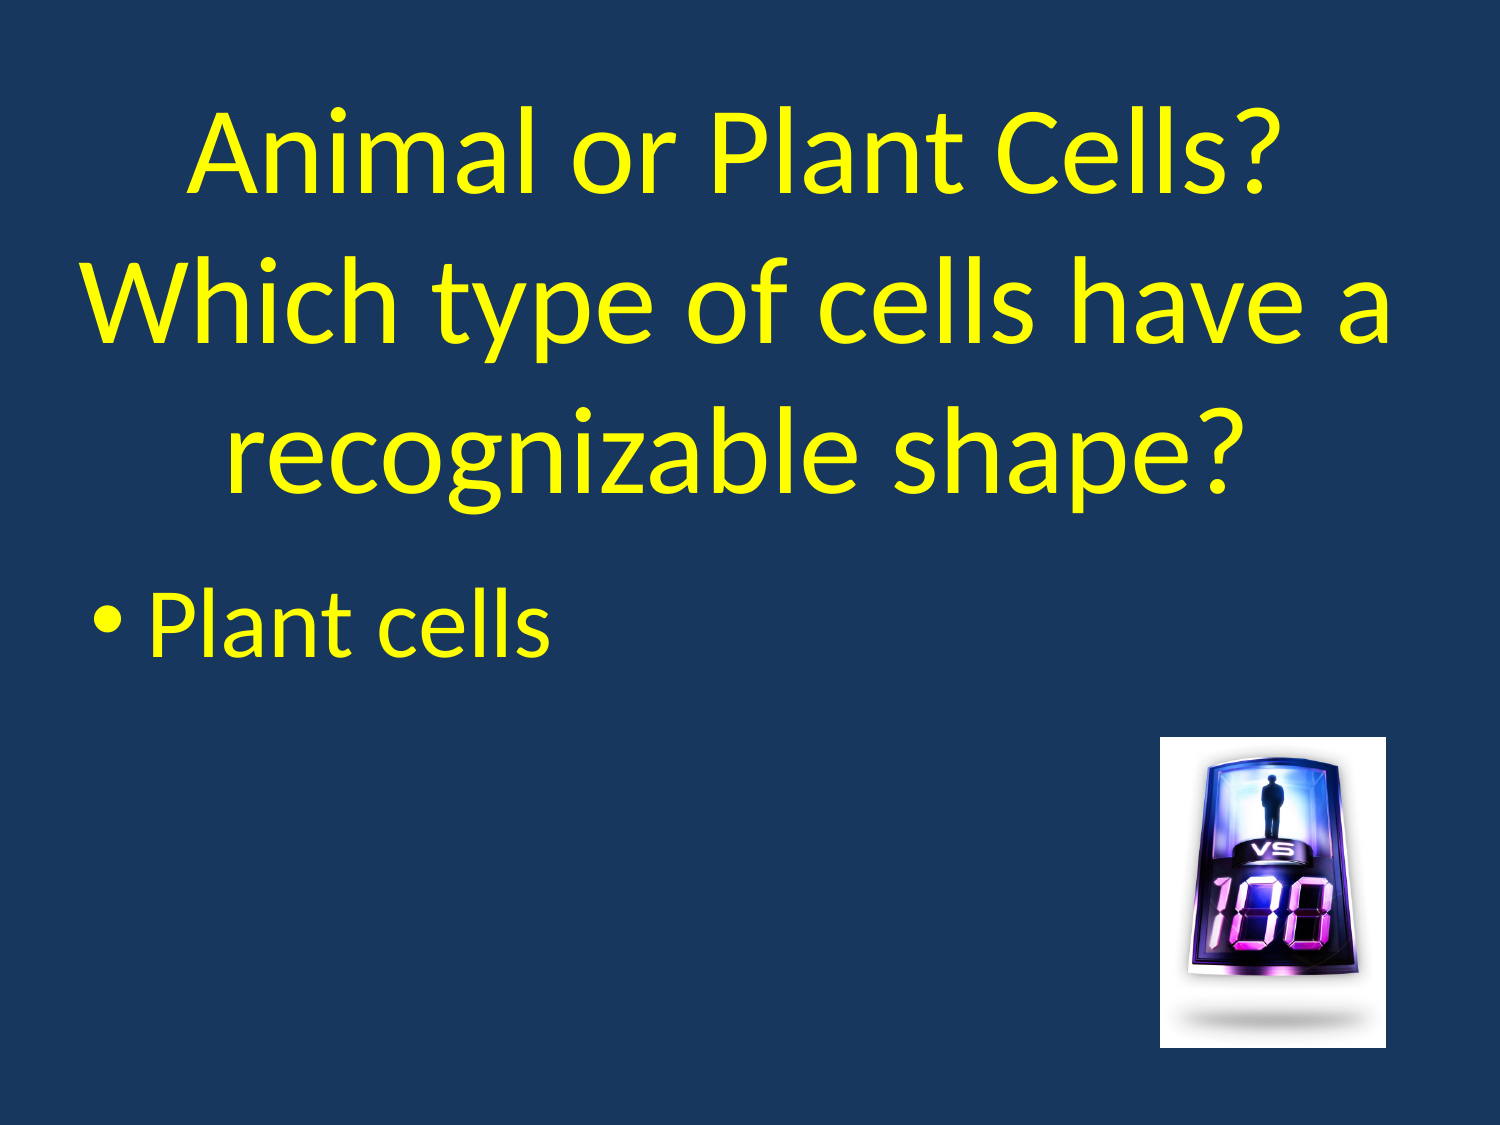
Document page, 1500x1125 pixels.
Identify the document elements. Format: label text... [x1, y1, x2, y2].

list Plant cells [75, 549, 1425, 725]
picture [1160, 737, 1386, 1049]
title Animal or Plant Cells? Which type of cells have a recognizable shape? [62, 200, 1413, 388]
